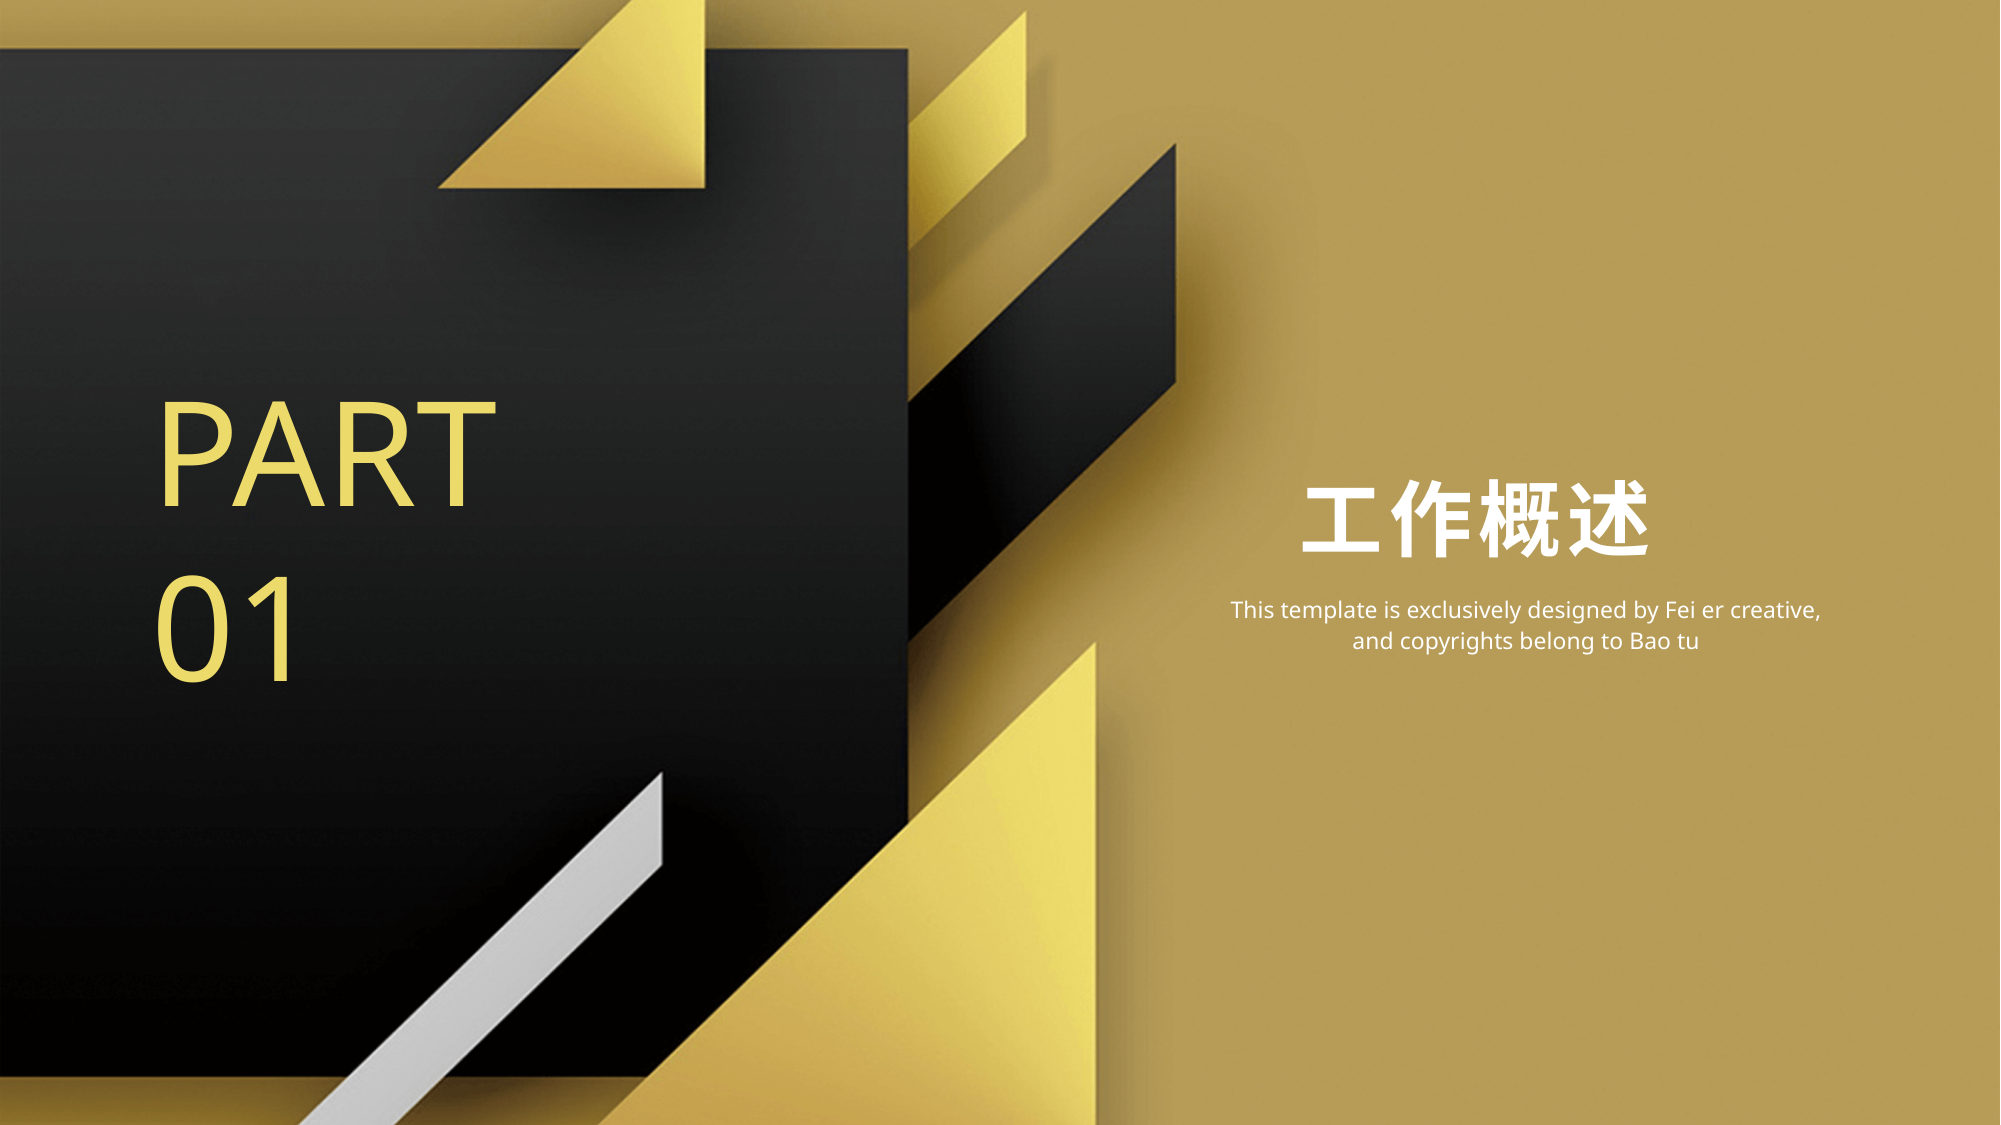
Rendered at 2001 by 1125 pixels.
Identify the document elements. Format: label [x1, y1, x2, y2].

text_box [1195, 459, 1857, 663]
picture [0, 0, 2000, 1125]
